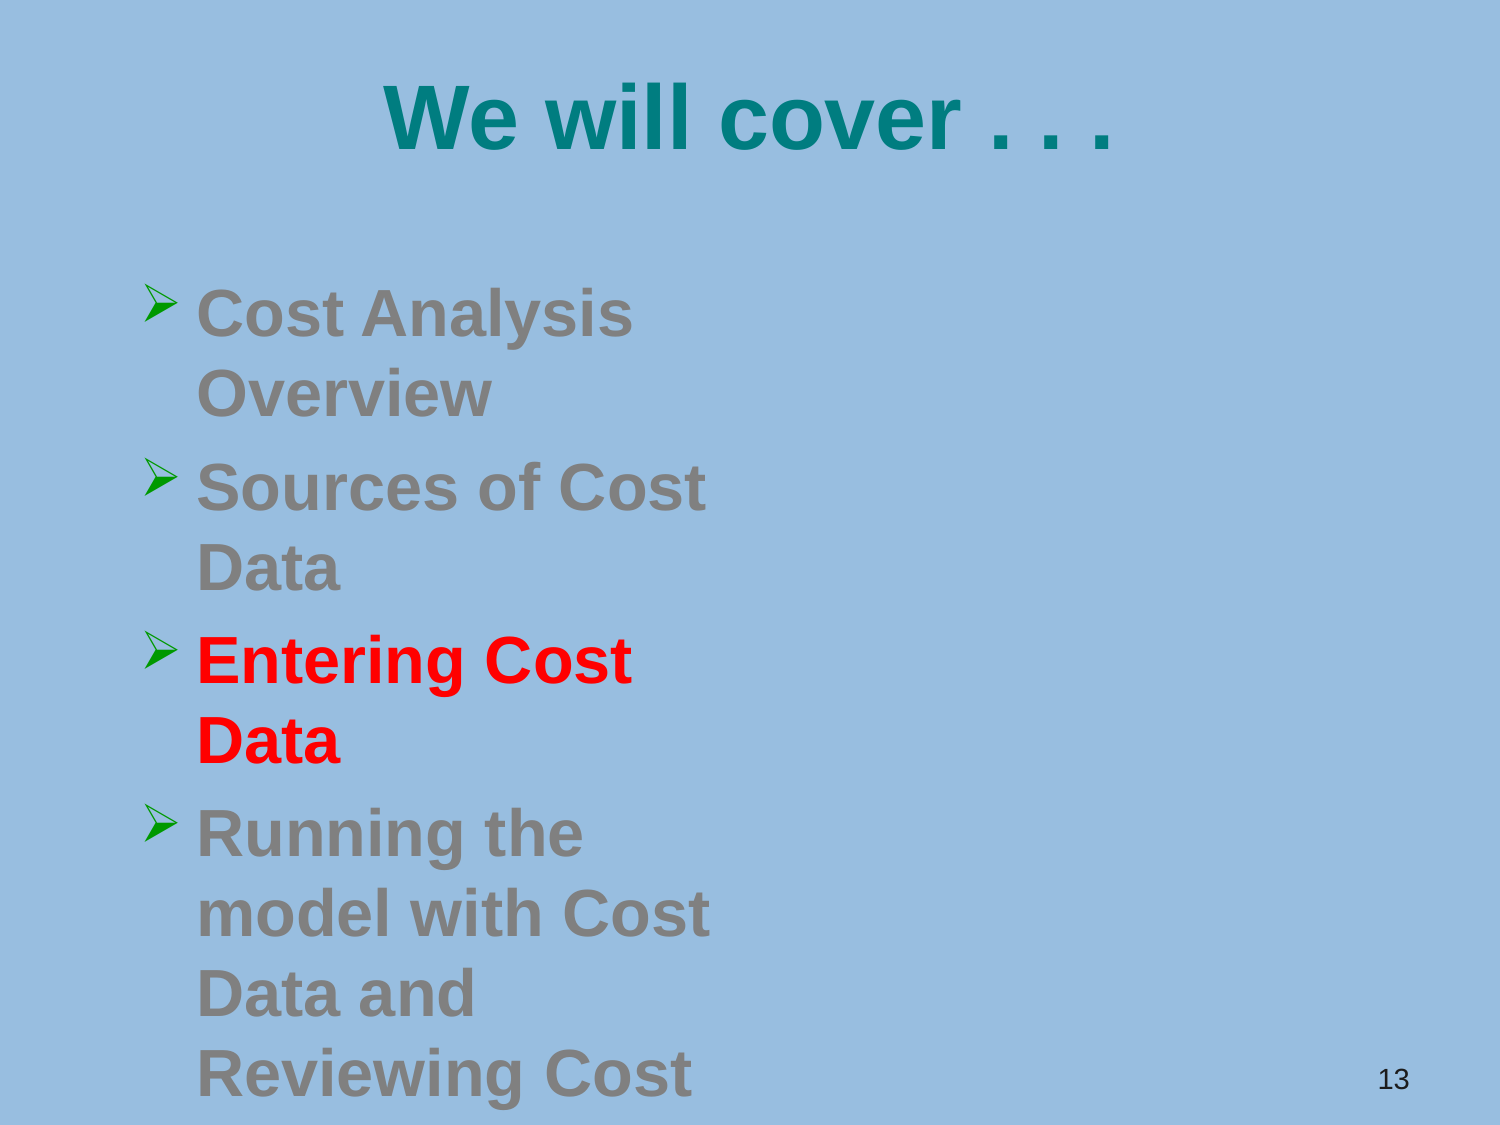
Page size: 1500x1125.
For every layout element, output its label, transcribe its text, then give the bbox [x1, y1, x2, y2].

title We will cover . . . [0, 50, 1500, 175]
slide_number 13 [1074, 1024, 1426, 1103]
list Cost Analysis Overview Sources of Cost Data Entering Cost Data Running the model with Cost Data and Reviewing Cost Output [124, 262, 801, 1063]
